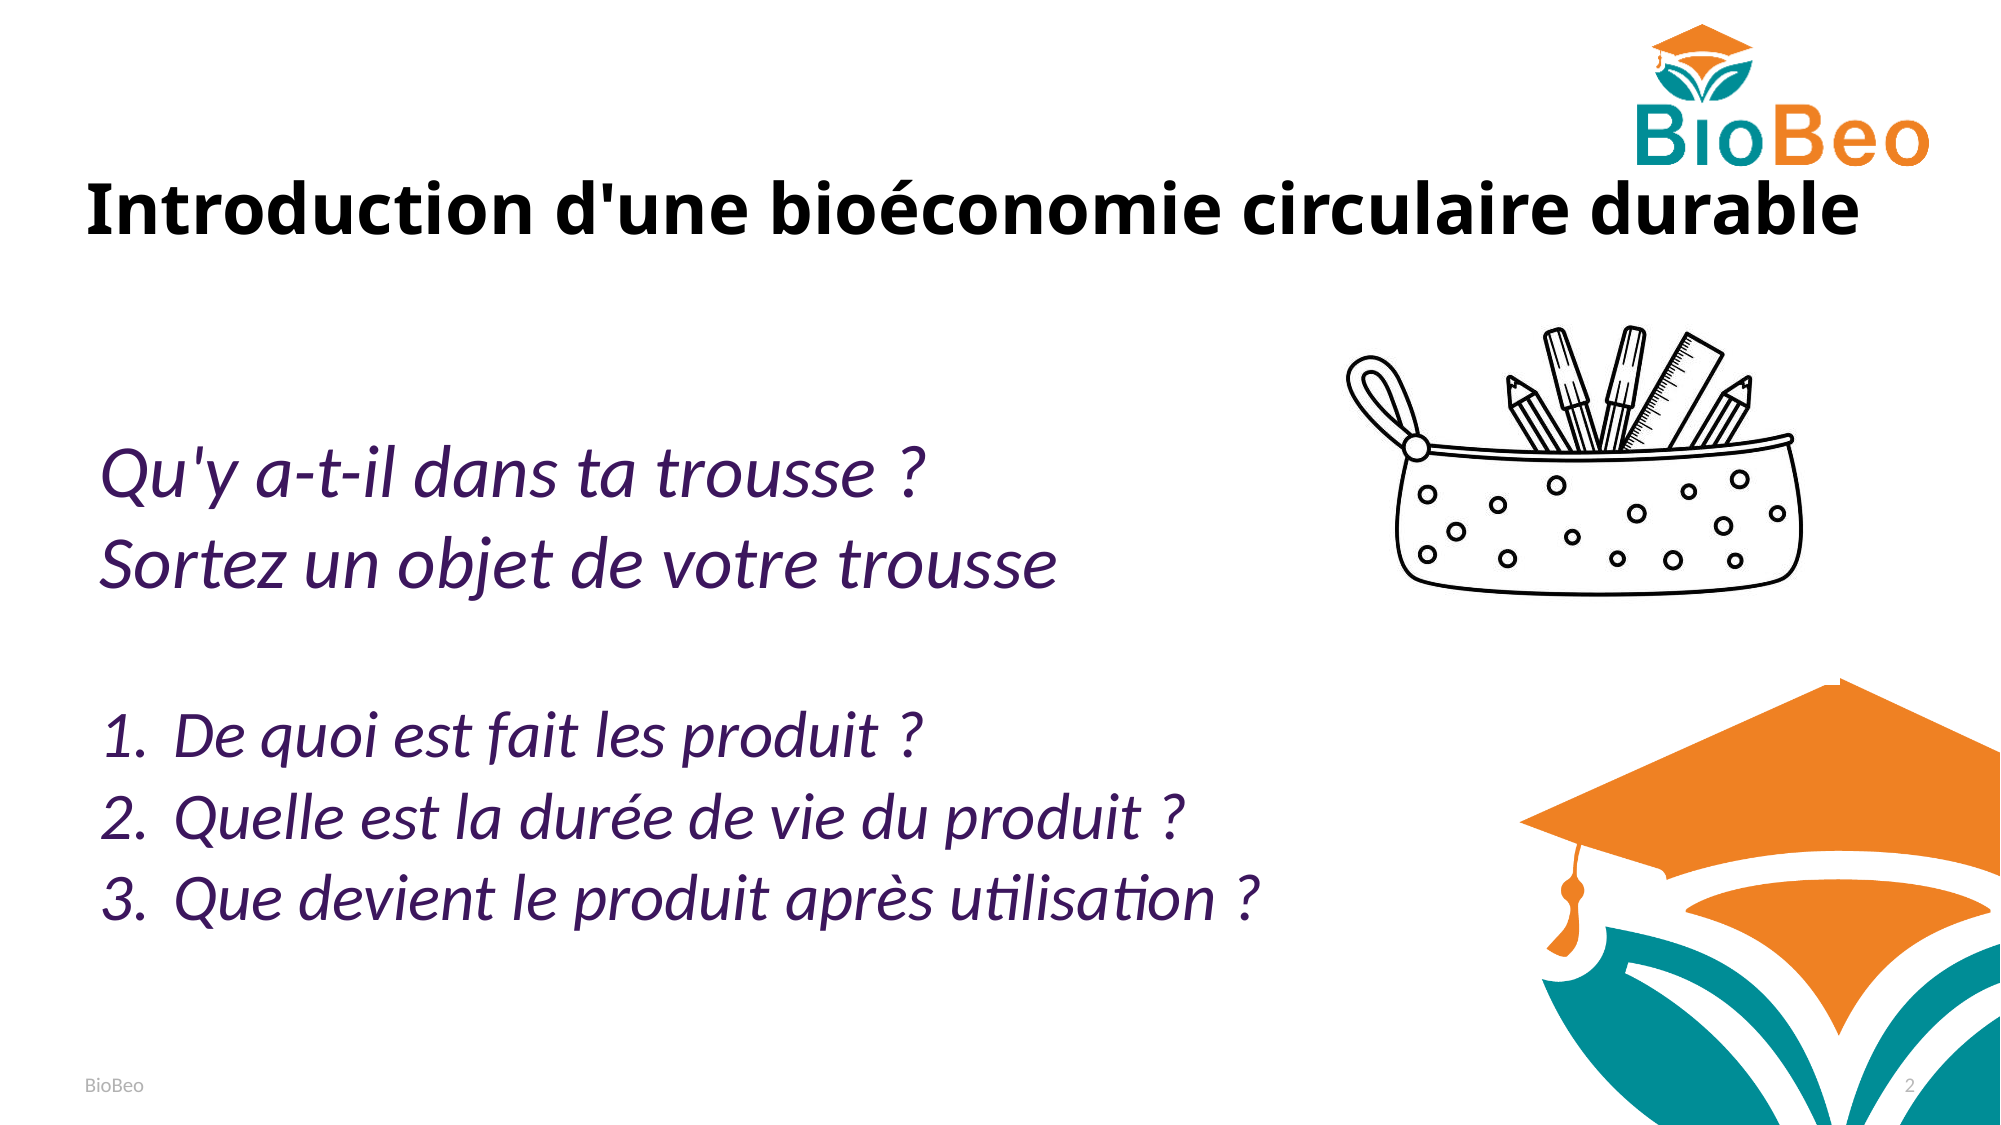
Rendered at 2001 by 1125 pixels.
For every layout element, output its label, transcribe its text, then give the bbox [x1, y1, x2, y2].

slide_number 2 [1818, 1065, 1931, 1103]
title Introduction d'une bioéconomie circulaire durable [71, 138, 1932, 286]
picture [1309, 236, 1840, 686]
picture [1478, 618, 2000, 1125]
subtitle Qu'y a-t-il dans ta trousse ? Sortez un objet de votre trousse De quoi est fait les produit ? Quelle est la durée de vie du produit ? Que devient le produit après utilisation ? [72, 414, 1935, 945]
footer BioBeo [69, 1065, 1805, 1103]
picture [1635, 22, 1931, 138]
